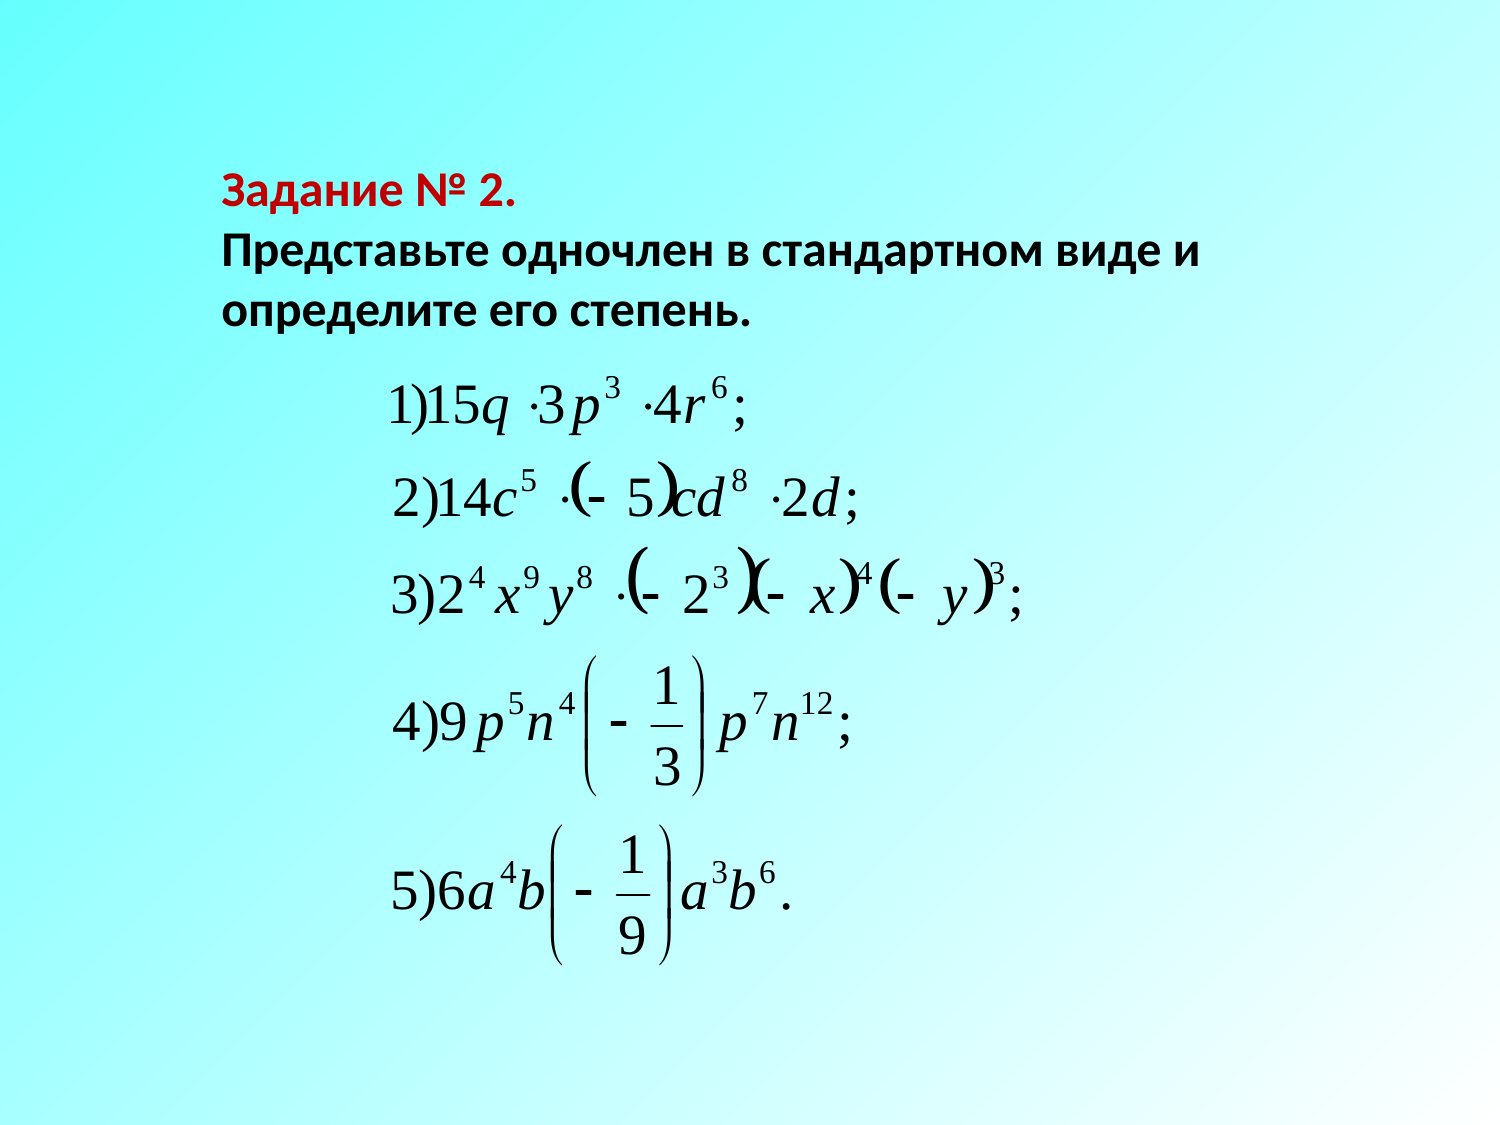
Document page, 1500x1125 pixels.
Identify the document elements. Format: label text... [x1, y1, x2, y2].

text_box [383, 361, 1032, 977]
text_box Задание № 2. Представьте одночлен в стандартном виде и определите его степень. [206, 148, 1294, 344]
